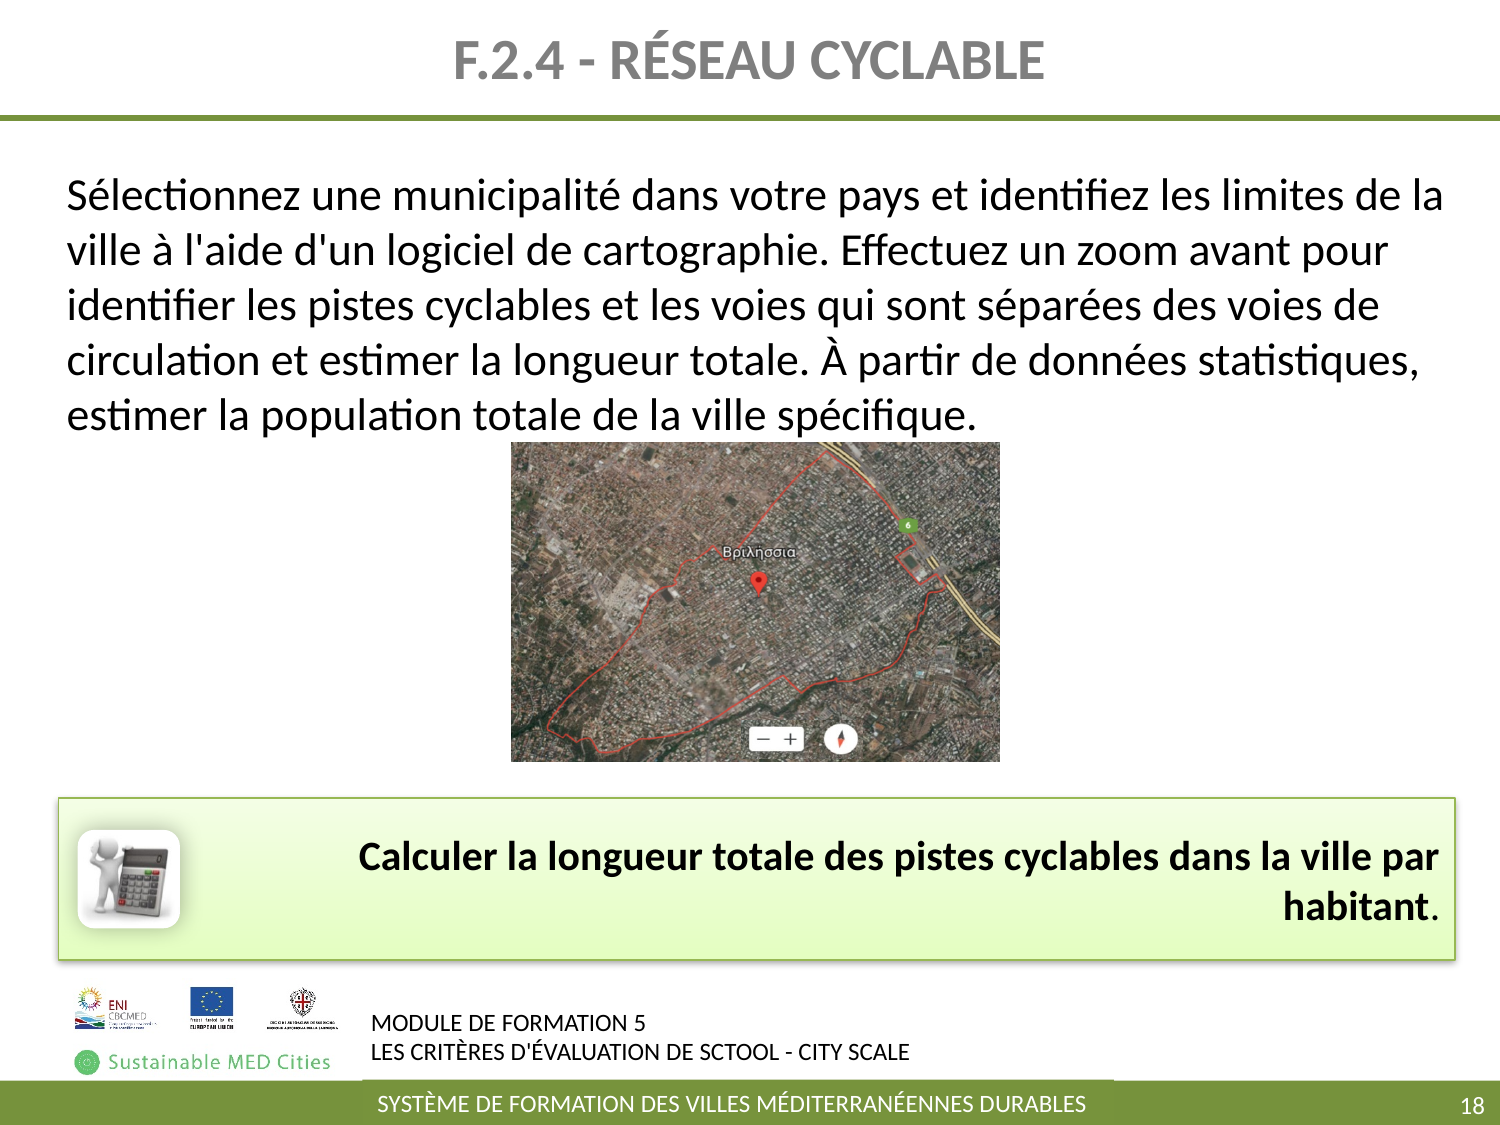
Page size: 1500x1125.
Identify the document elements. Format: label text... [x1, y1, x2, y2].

slide_number ‹#› [1399, 1074, 1500, 1125]
text_box SYSTÈME DE FORMATION DES VILLES MÉDITERRANÉENNES DURABLES [362, 1079, 1114, 1125]
picture [62, 978, 356, 1080]
title F.2.4 - RÉSEAU CYCLABLE [0, 0, 1500, 115]
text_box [58, 797, 1456, 961]
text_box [510, 441, 1001, 762]
text_box Sélectionnez une municipalité dans votre pays et identifiez les limites de la ville à l'aide d'un logiciel de cartographie. Effectuez un zoom avant pour identifier les pistes cyclables et les voies qui sont séparées des voies de circulation et estimer la longueur totale. À partir de données statistiques, estimer la population totale de la ville spécifique. [51, 157, 1481, 426]
